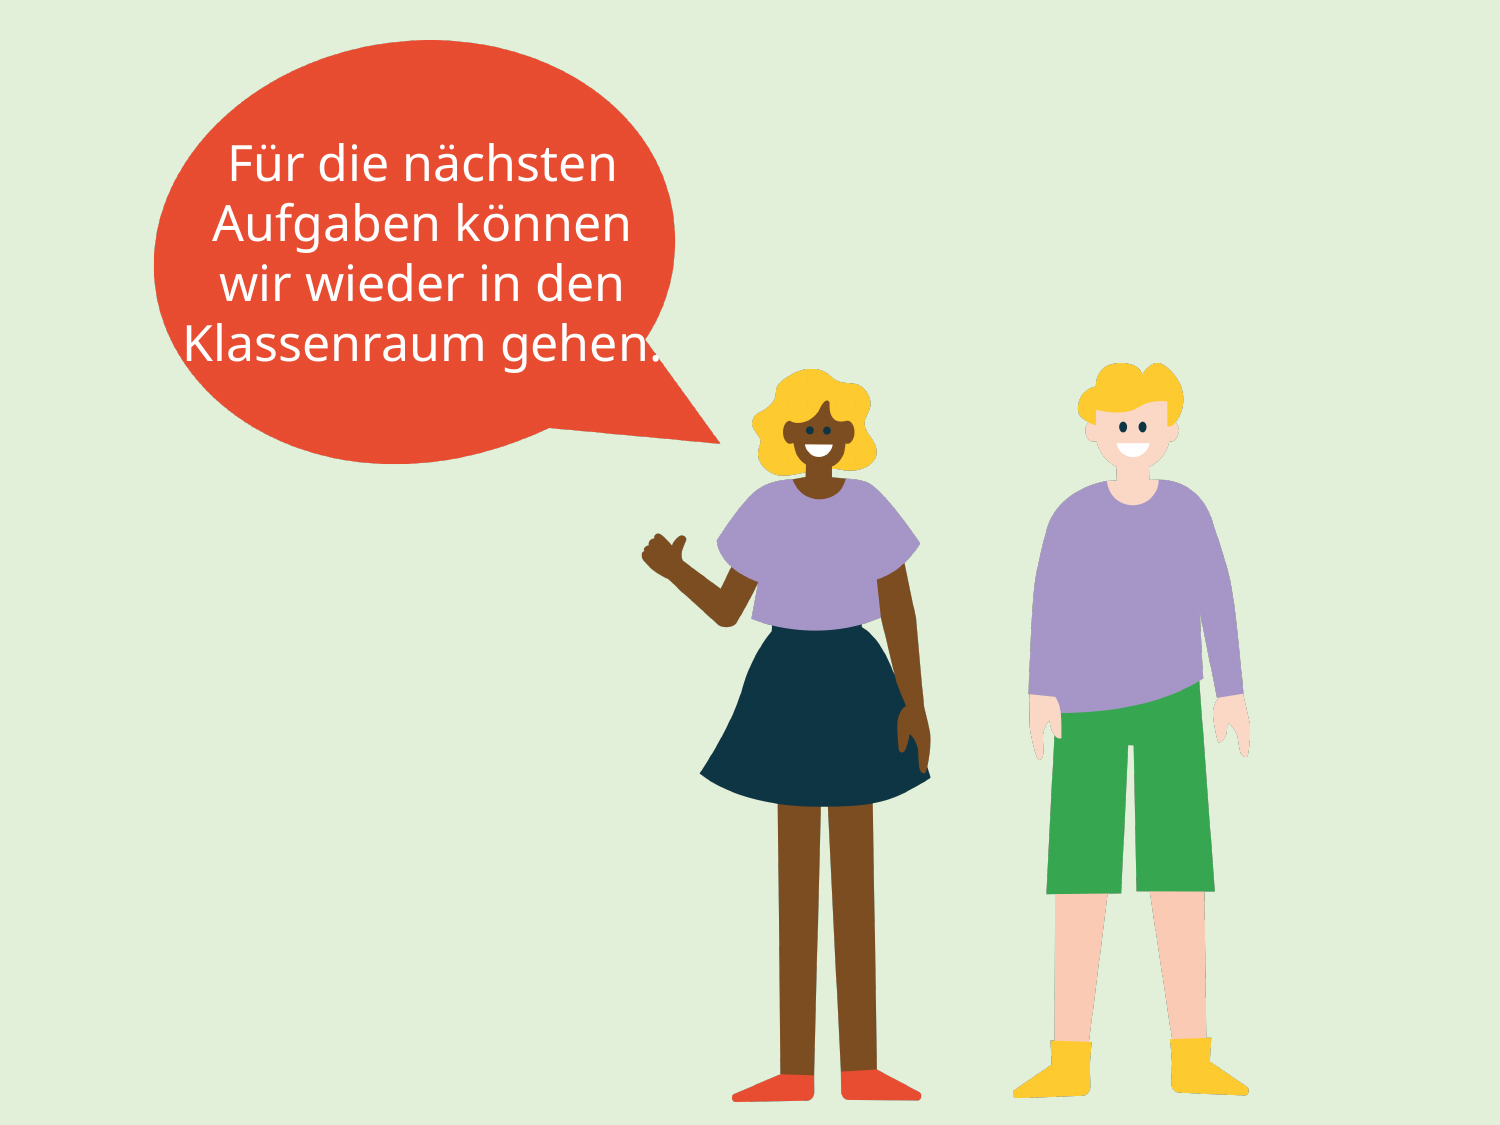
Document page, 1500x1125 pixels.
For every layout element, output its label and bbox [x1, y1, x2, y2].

picture [982, 346, 1273, 1120]
picture [142, 23, 961, 1120]
